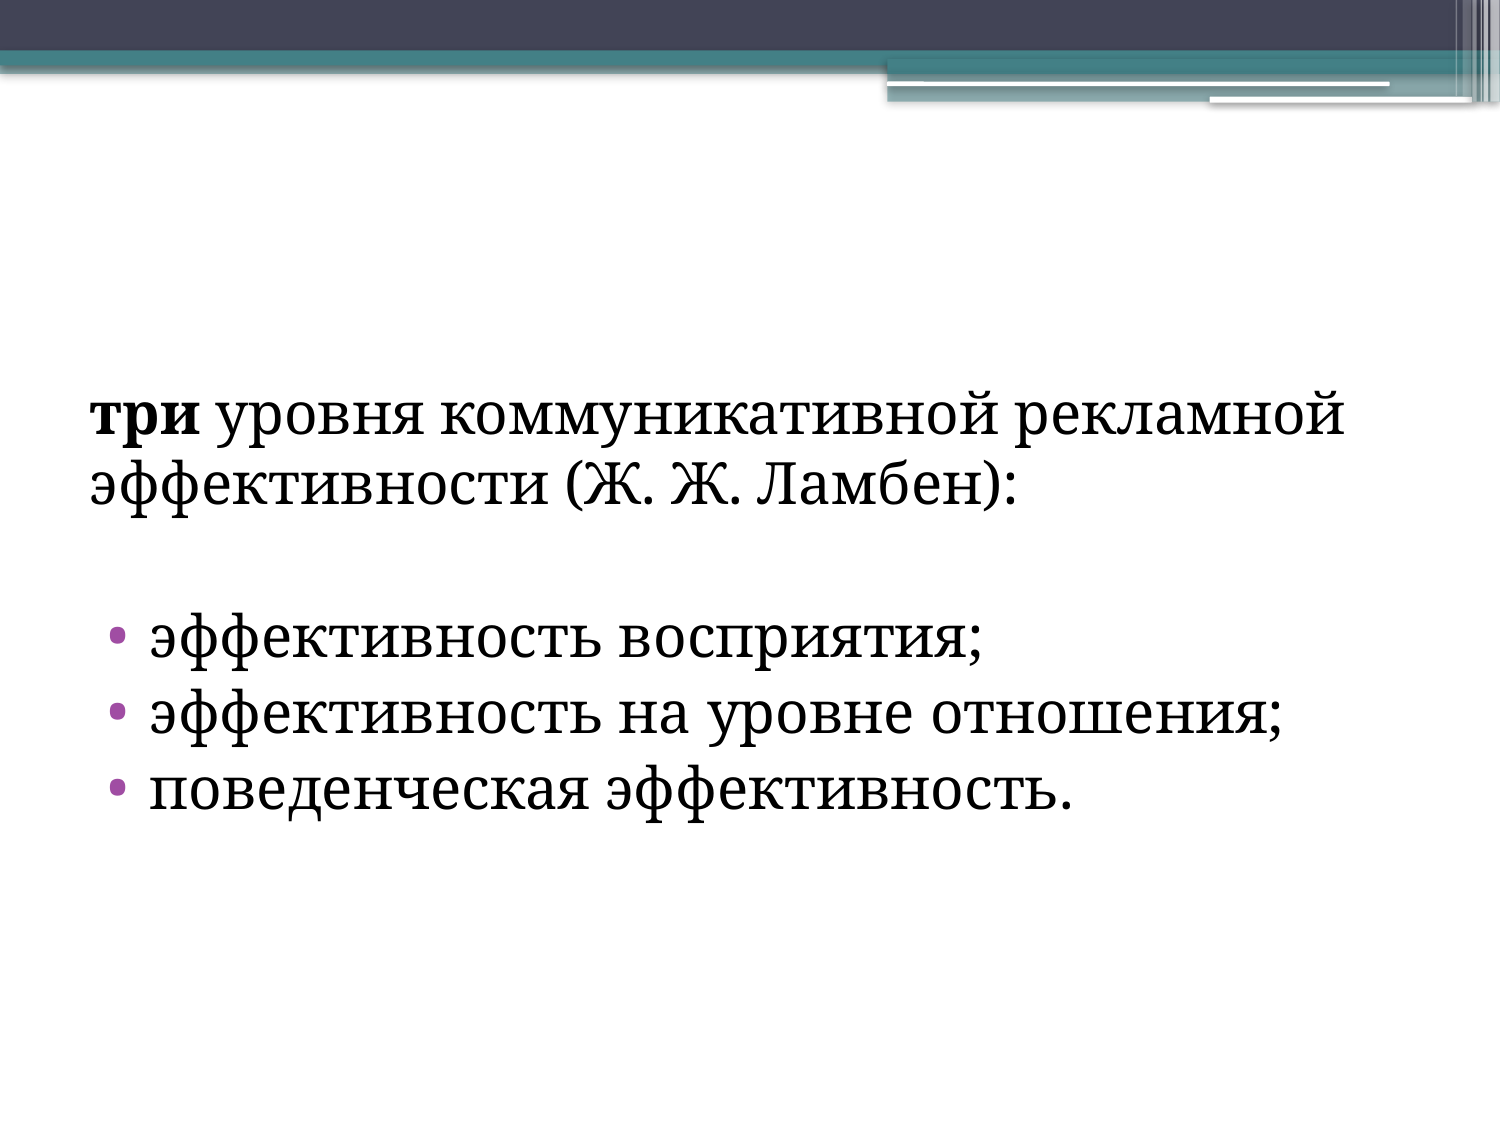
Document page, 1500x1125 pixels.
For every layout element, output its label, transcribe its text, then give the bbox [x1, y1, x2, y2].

list три уровня коммуникативной рекламной эффективности (Ж. Ж. Ламбен): эффективность восприятия; эффективность на уровне отношения; поведенческая эффективность. [75, 368, 1425, 1079]
